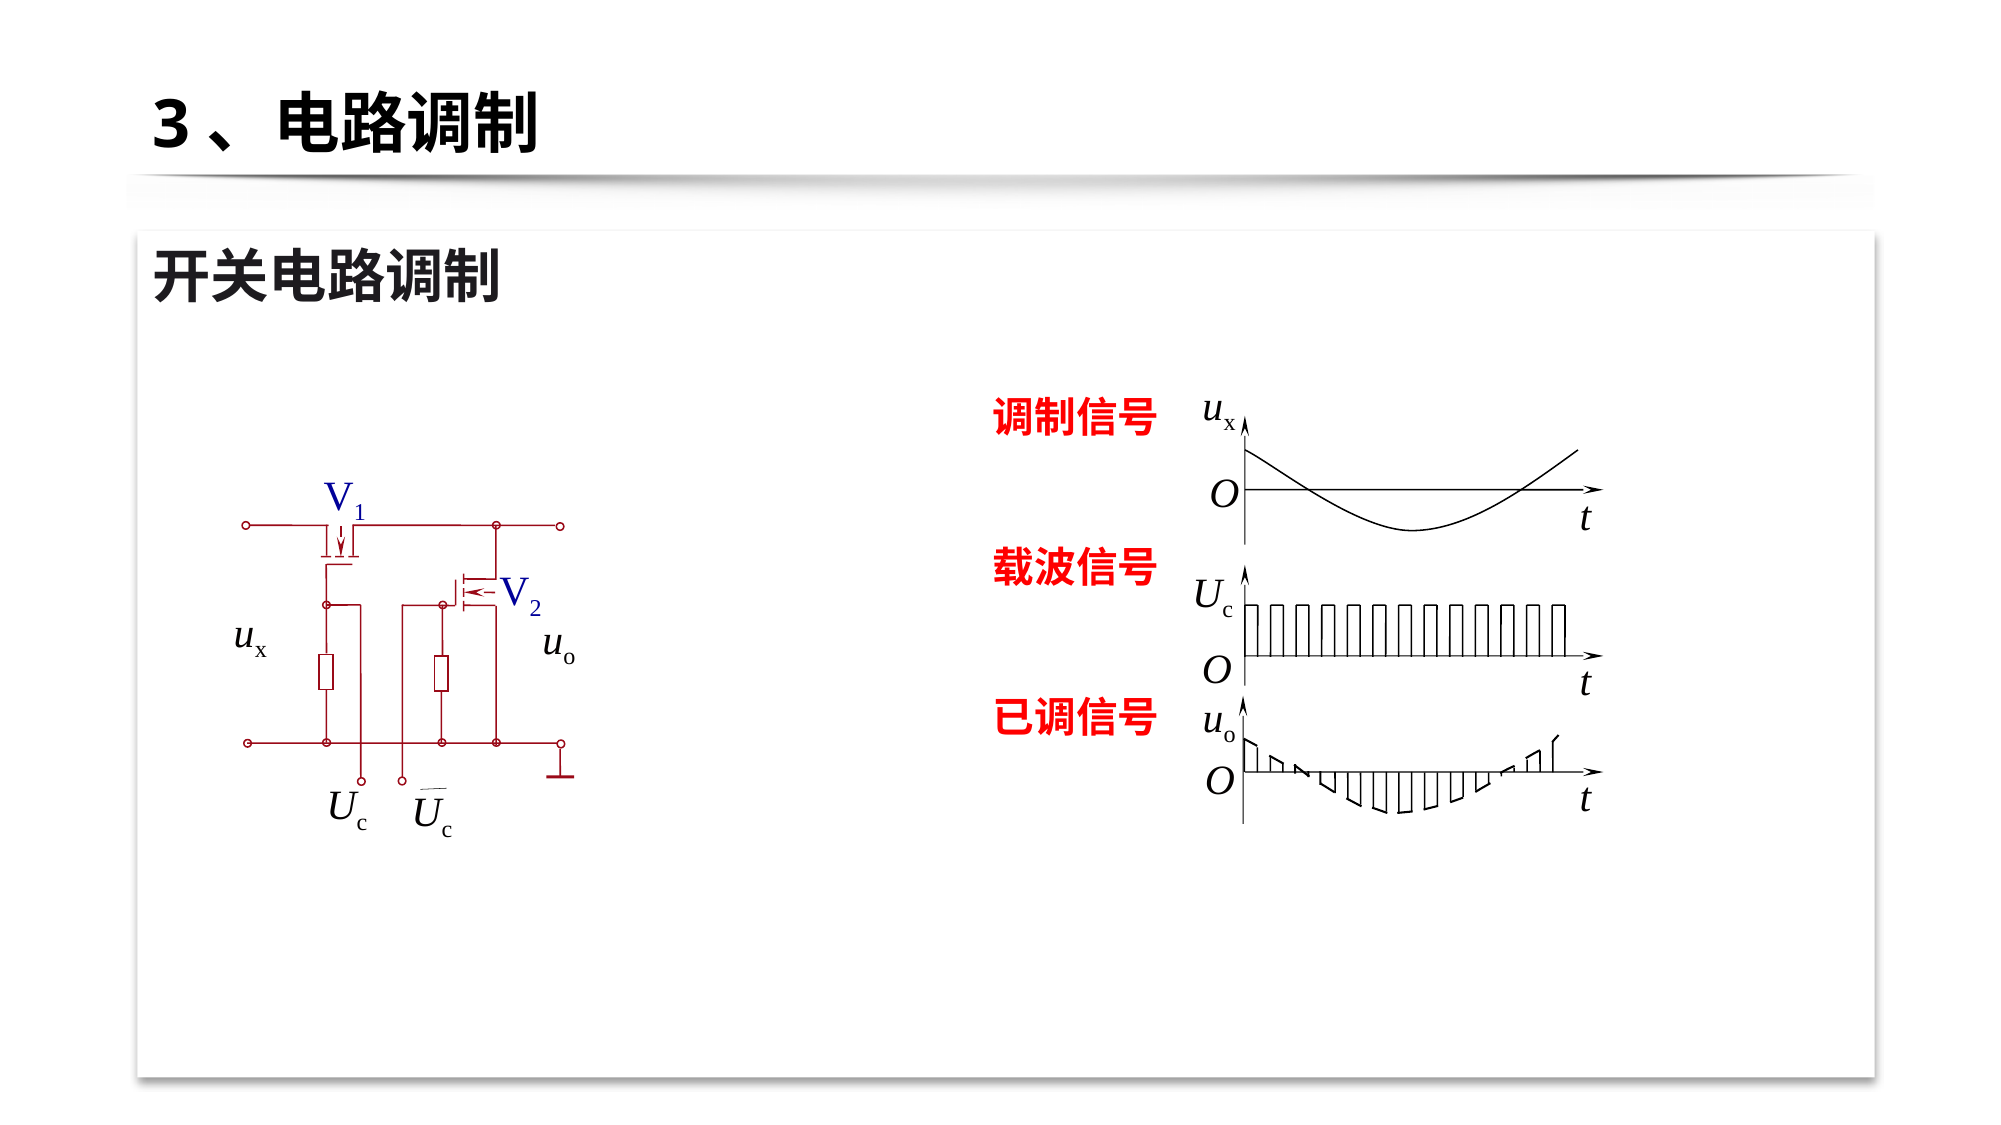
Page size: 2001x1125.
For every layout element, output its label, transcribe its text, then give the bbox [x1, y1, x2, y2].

title 3、电路调制 [137, 77, 1863, 175]
list 开关电路调制 [137, 196, 1863, 1014]
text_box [1166, 371, 1659, 844]
text_box 调制信号 载波信号 已调信号 [977, 382, 1166, 748]
picture [127, 175, 1874, 211]
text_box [218, 461, 621, 840]
